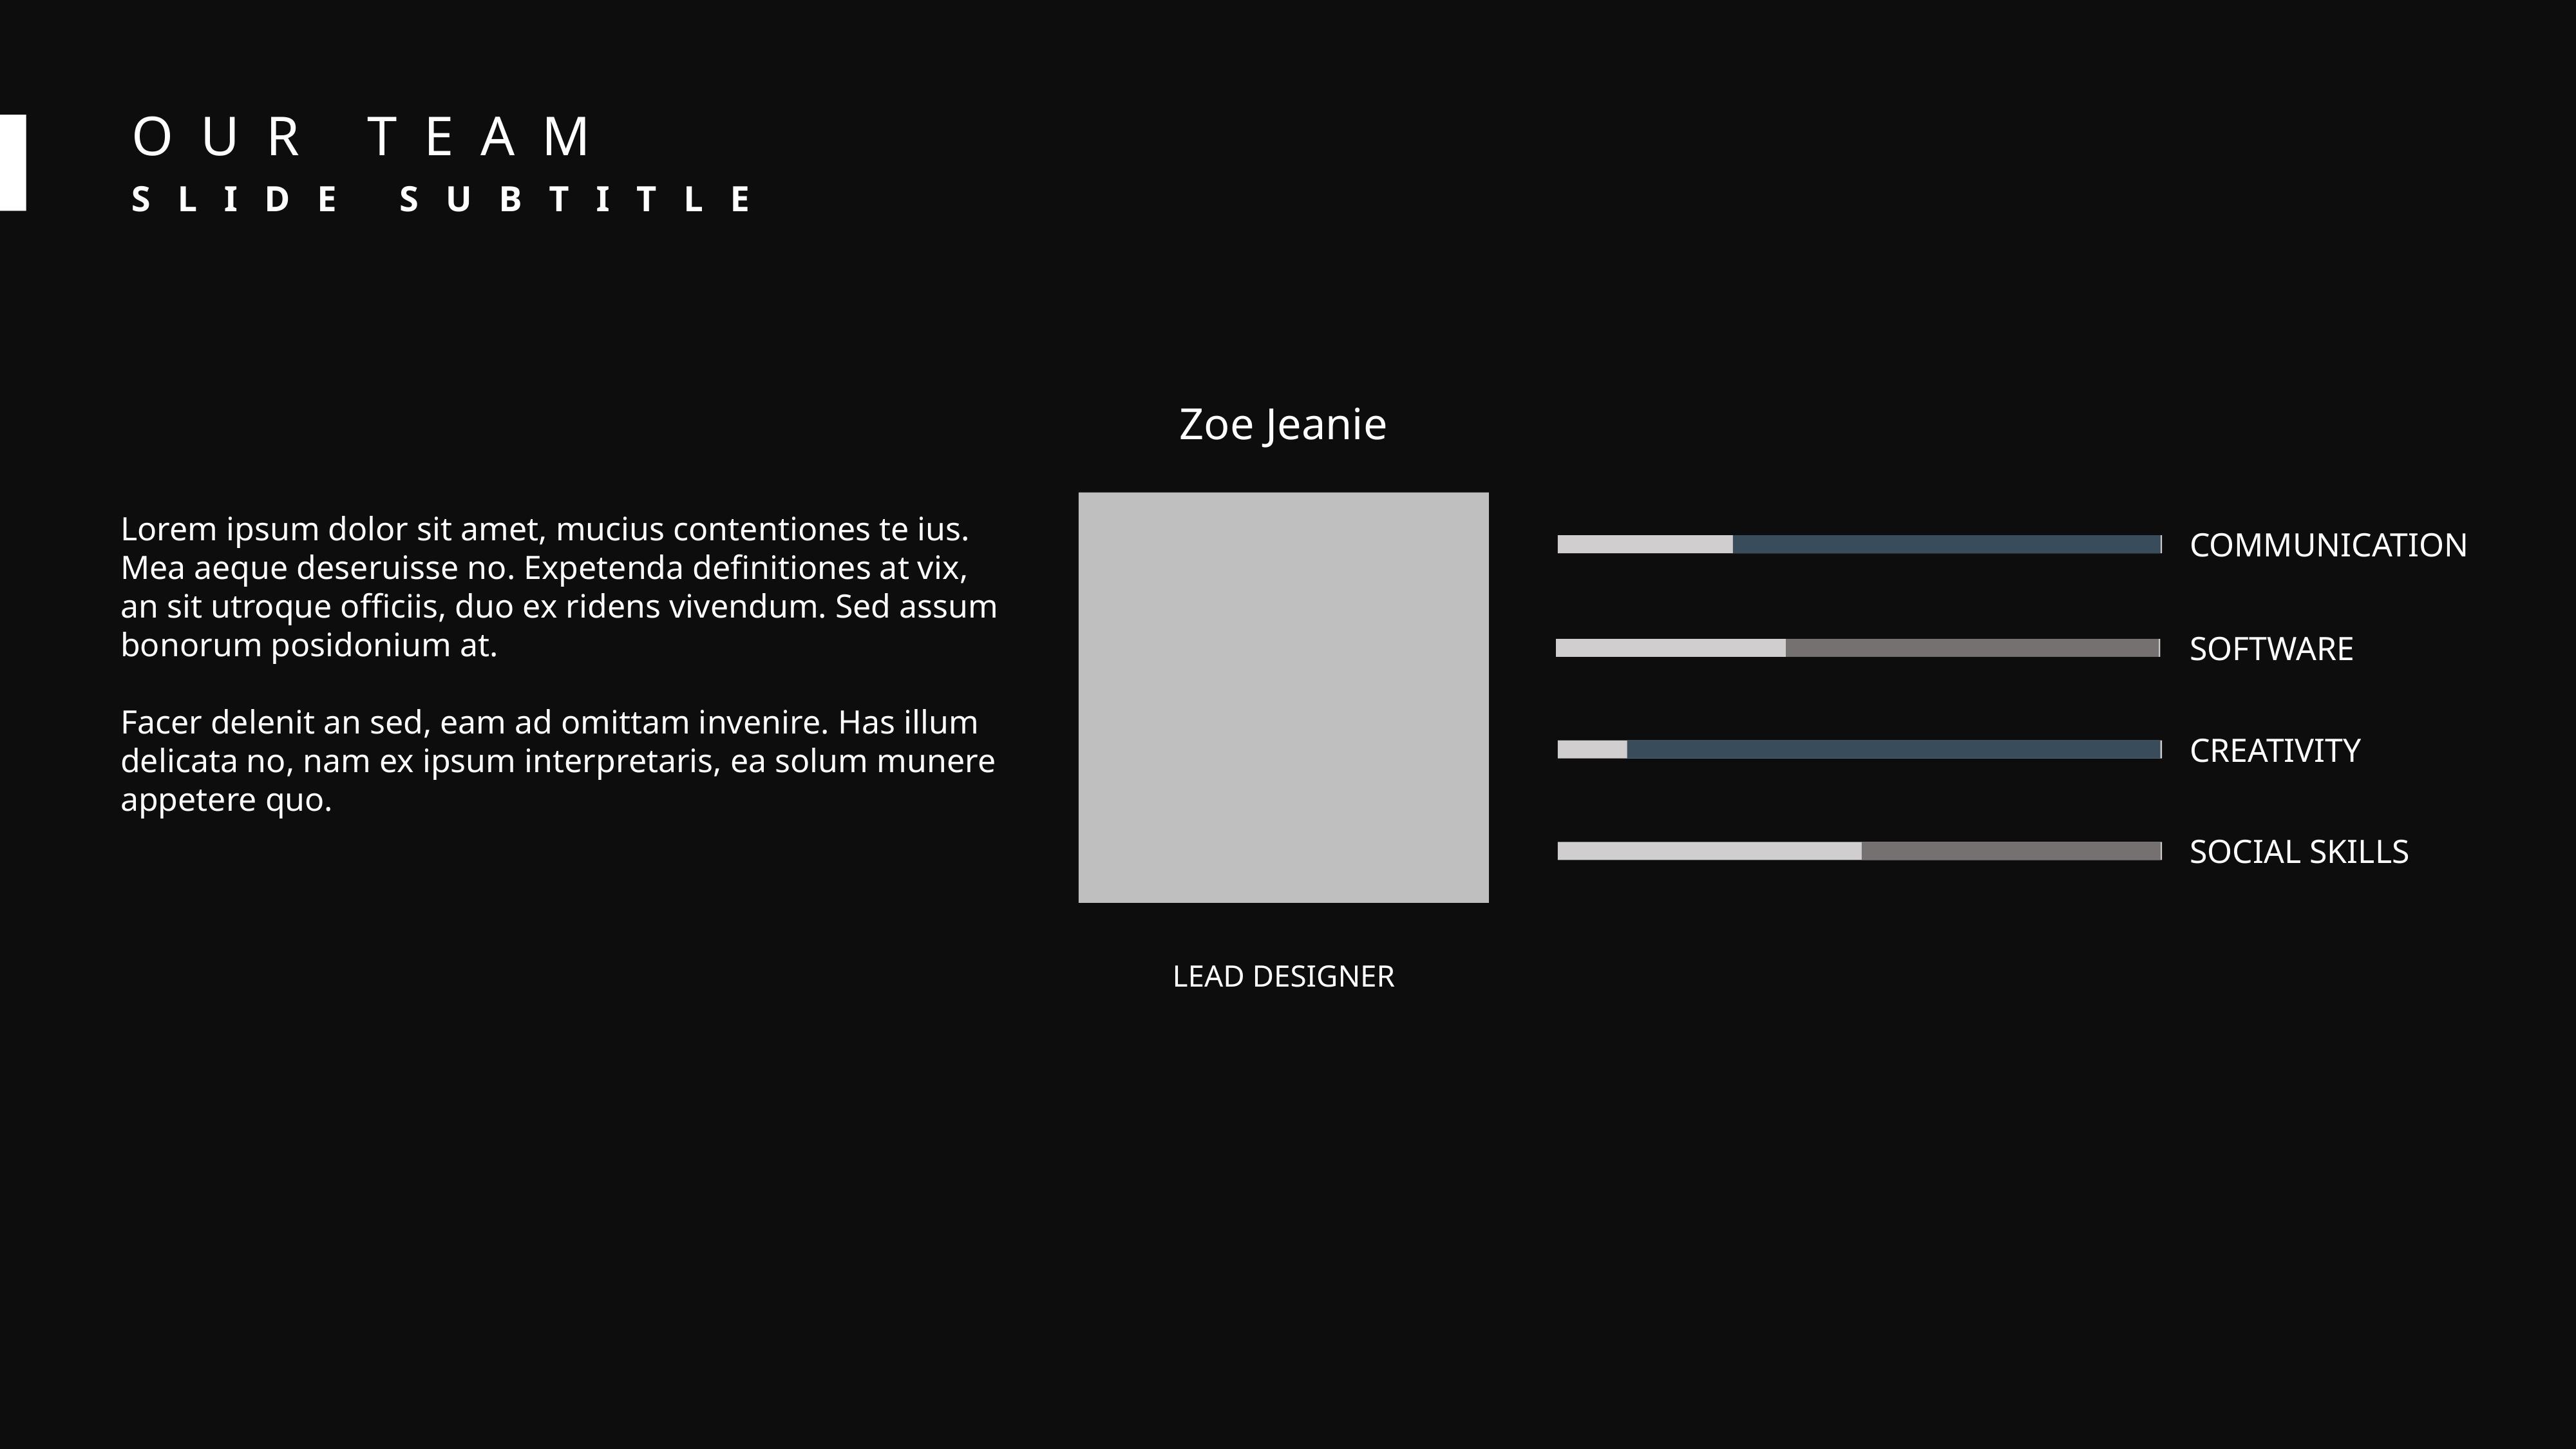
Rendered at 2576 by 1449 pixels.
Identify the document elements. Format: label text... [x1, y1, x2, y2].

text_box SOCIAL SKILLS [2180, 826, 2576, 875]
text_box [0, 114, 27, 211]
text_box [1557, 535, 1732, 554]
text_box [1627, 740, 2161, 759]
text_box [1557, 740, 1627, 759]
text_box OUR TEAM [122, 97, 601, 171]
text_box [1557, 841, 1861, 860]
text_box LEAD DESIGNER [1050, 952, 1518, 998]
text_box [1078, 492, 1490, 904]
text_box Zoe Jeanie [978, 392, 1590, 453]
text_box [1785, 638, 2159, 658]
text_box CREATIVITY [2180, 724, 2576, 773]
text_box [1555, 638, 1785, 658]
text_box COMMUNICATION [2180, 520, 2576, 568]
text_box SLIDE SUBTITLE [122, 171, 761, 223]
text_box [1861, 841, 2161, 860]
text_box SOFTWARE [2180, 623, 2576, 672]
text_box Lorem ipsum dolor sit amet, mucius contentiones te ius. Mea aeque deseruisse no. Expetenda definitiones at vix, an sit utroque officiis, duo ex ridens vivendum. Sed assum bonorum posidonium at. Facer delenit an sed, eam ad omittam invenire. Has illum delicata no, nam ex ipsum interpretaris, ea solum munere appetere quo. [111, 504, 1012, 861]
text_box [1732, 535, 2161, 554]
